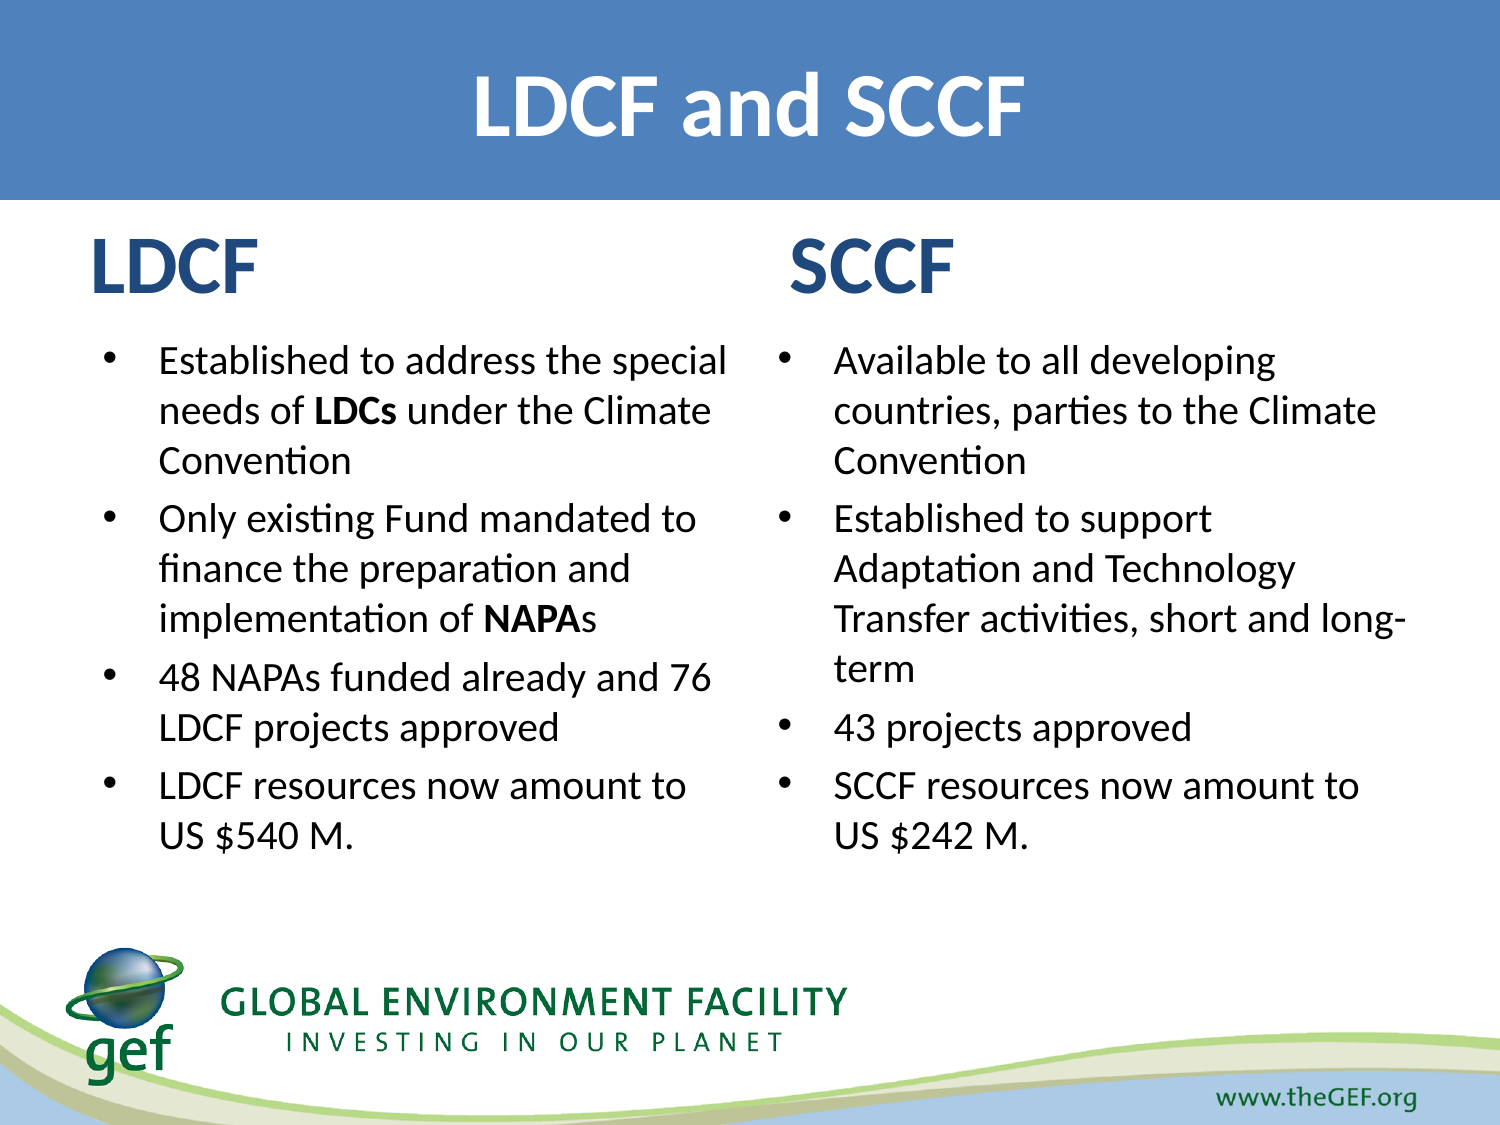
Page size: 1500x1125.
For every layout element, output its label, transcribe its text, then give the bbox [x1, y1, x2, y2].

picture [0, 920, 1500, 1125]
list SCCF [774, 212, 1439, 318]
text_box LDCF and SCCF [0, 0, 1500, 200]
list Available to all developing countries, parties to the Climate Convention Established to support Adaptation and Technology Transfer activities, short and long-term 43 projects approved SCCF resources now amount to US $242 M. [762, 324, 1426, 974]
list Established to address the special needs of LDCs under the Climate Convention Only existing Fund mandated to finance the preparation and implementation of NAPAs 48 NAPAs funded already and 76 LDCF projects approved LDCF resources now amount to US $540 M. [87, 324, 751, 974]
list LDCF [74, 212, 738, 318]
